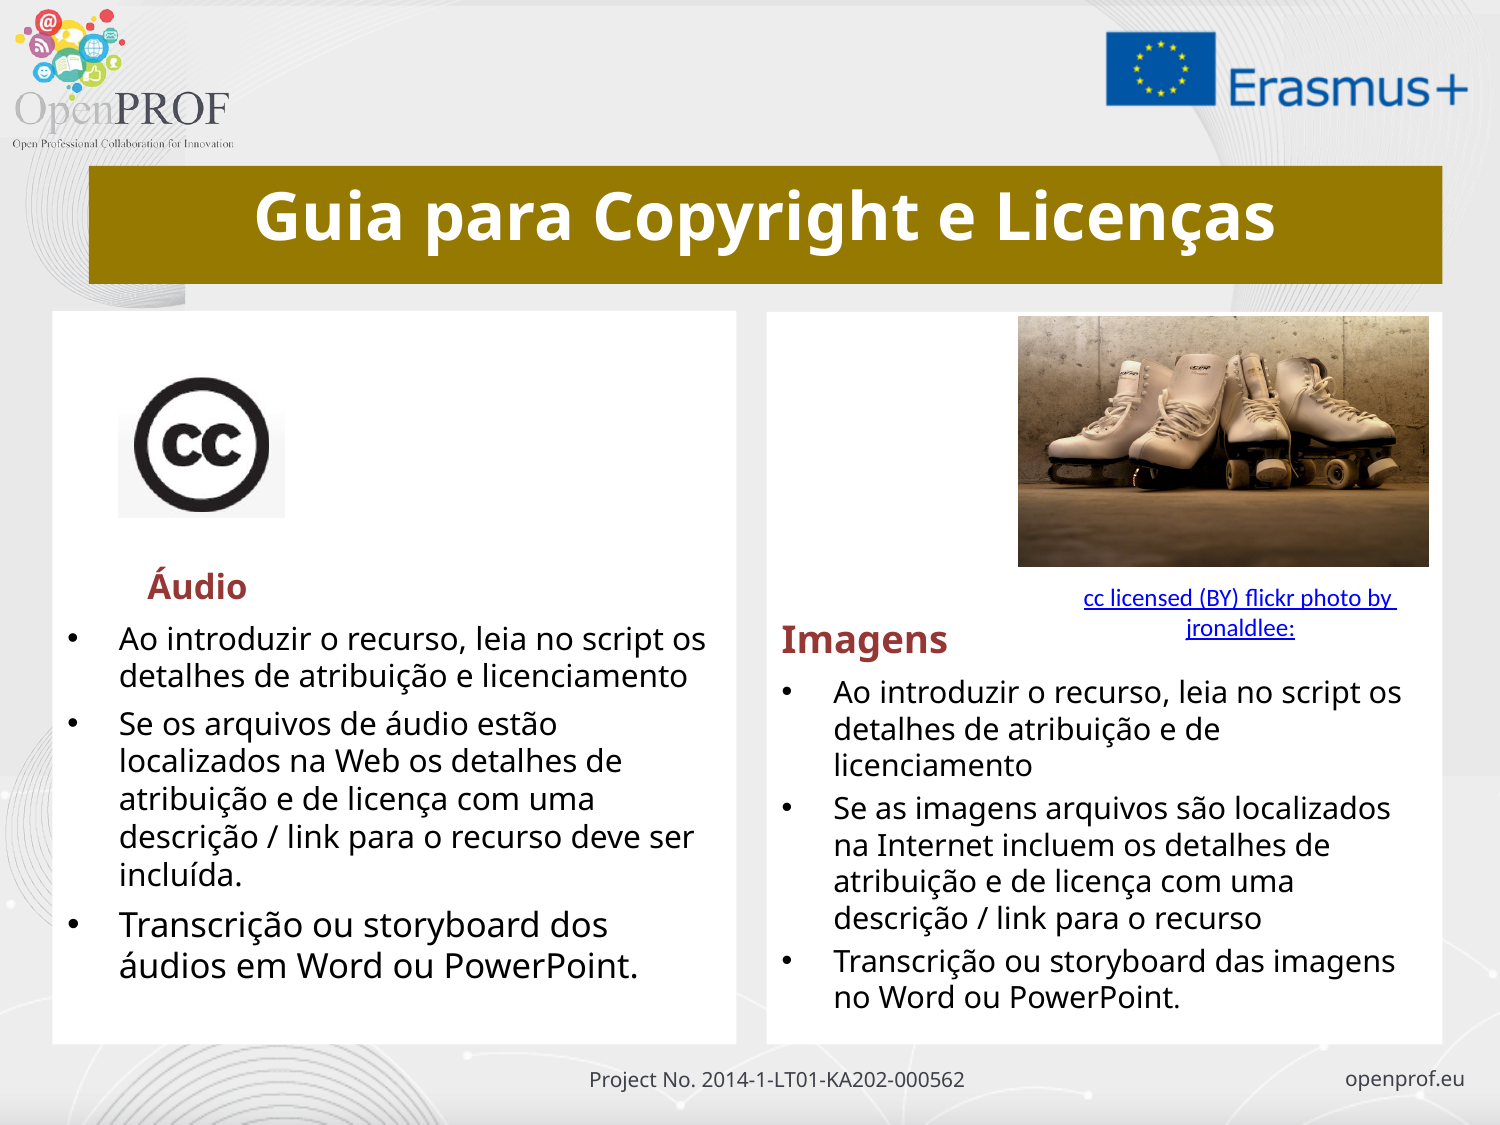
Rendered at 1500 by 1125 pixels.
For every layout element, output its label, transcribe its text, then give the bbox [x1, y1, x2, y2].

text_box Guia para Copyright e Licenças [88, 165, 1443, 284]
text_box cc licensed (BY) flickr photo by jronaldlee: [1052, 574, 1429, 649]
text_box Imagens Ao introduzir o recurso, leia no script os detalhes de atribuição e de licenciamento Se as imagens arquivos são localizados na Internet incluem os detalhes de atribuição e de licença com uma descrição / link para o recurso Transcrição ou storyboard das imagens no Word ou PowerPoint. [766, 311, 1443, 1045]
text_box Áudio Ao introduzir o recurso, leia no script os detalhes de atribuição e licenciamento Se os arquivos de áudio estão localizados na Web os detalhes de atribuição e de licença com uma descrição / link para o recurso deve ser incluída. Transcrição ou storyboard dos áudios em Word ou PowerPoint. [52, 310, 737, 1045]
picture [0, 0, 1500, 1125]
